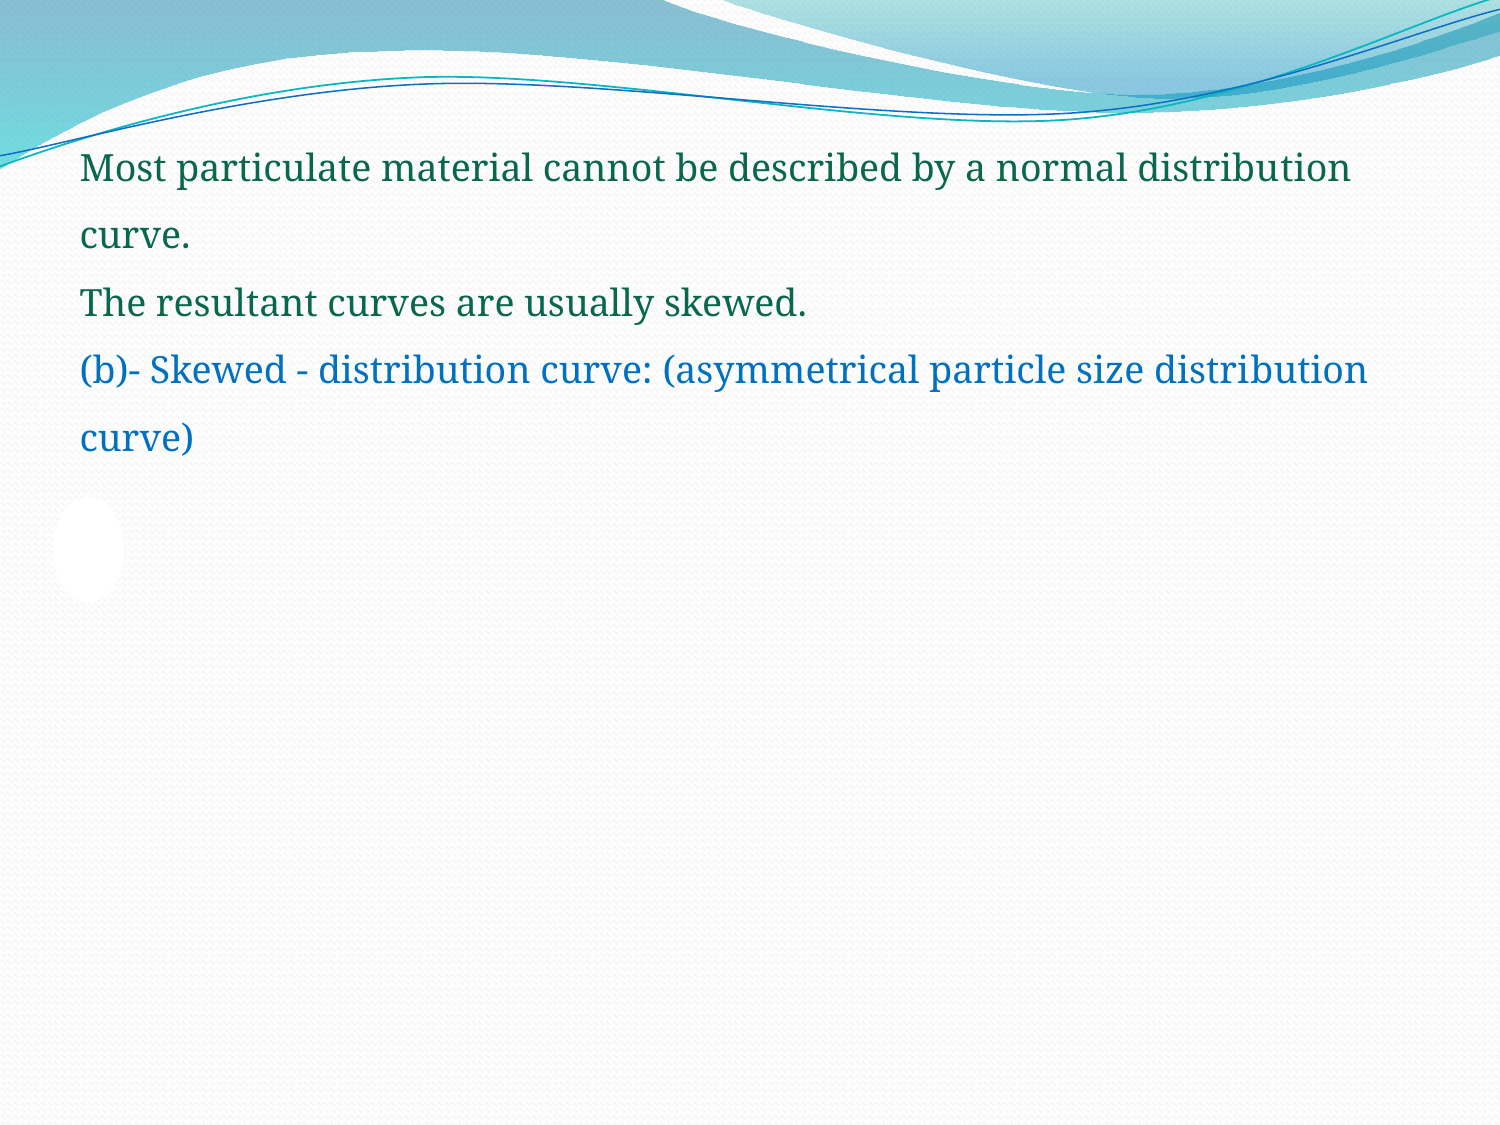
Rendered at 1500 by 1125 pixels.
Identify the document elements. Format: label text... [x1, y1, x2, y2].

text_box Most particulate material cannot be described by a normal distribu­tion curve. The resultant curves are usually skewed. (b)- Skewed - distribution curve: (asymmetrical particle size distri­bution curve) [64, 113, 1400, 338]
picture [52, 326, 1394, 941]
